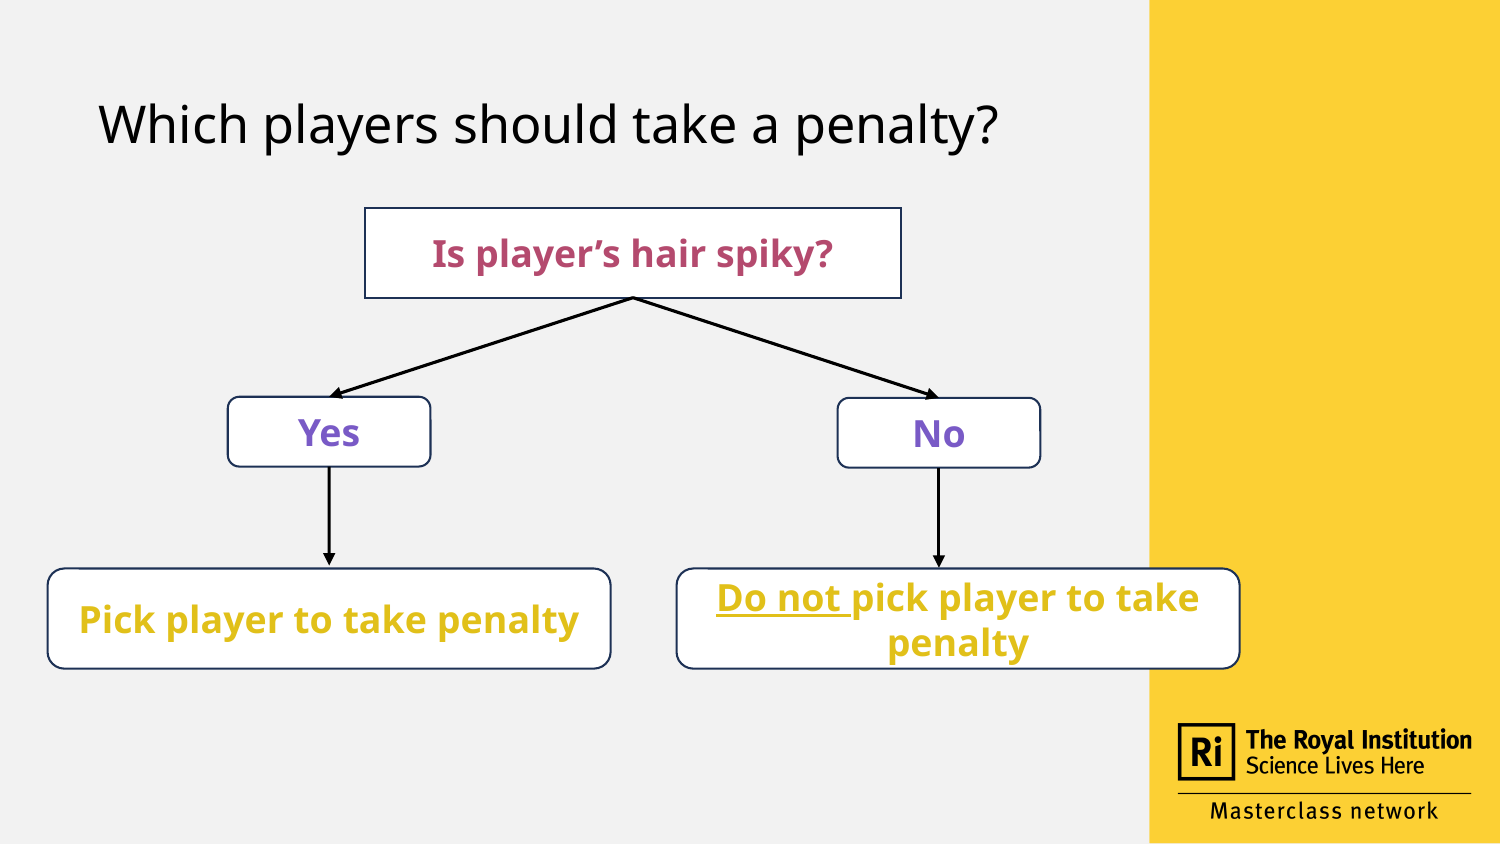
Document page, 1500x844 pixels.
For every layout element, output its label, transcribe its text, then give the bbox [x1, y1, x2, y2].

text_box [47, 207, 1240, 669]
picture [1149, 702, 1500, 844]
title Which players should take a penalty? [83, 44, 1377, 208]
